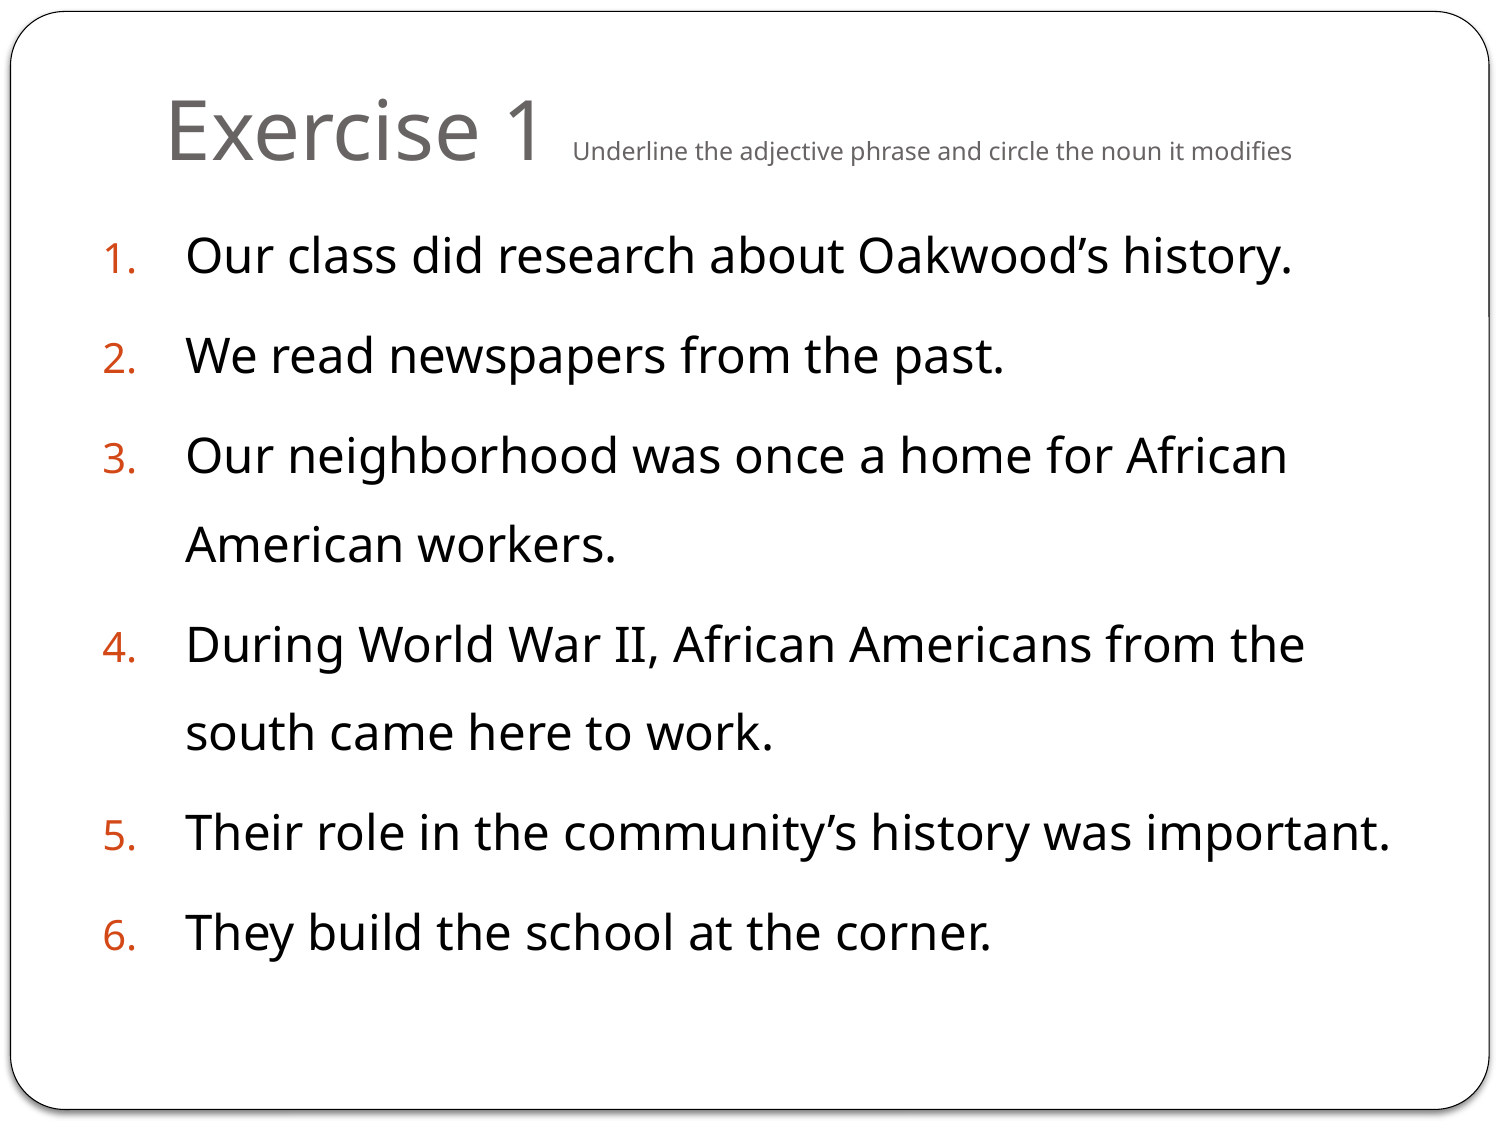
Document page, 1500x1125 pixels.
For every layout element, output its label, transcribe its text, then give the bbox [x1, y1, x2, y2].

text_box Exercise 1 Underline the adjective phrase and circle the noun it modifies [149, 49, 1425, 193]
list Our class did research about Oakwood’s history. We read newspapers from the past. Our neighborhood was once a home for African American workers. During World War II, African Americans from the south came here to work. Their role in the community’s history was important. They build the school at the corner. [87, 187, 1425, 988]
